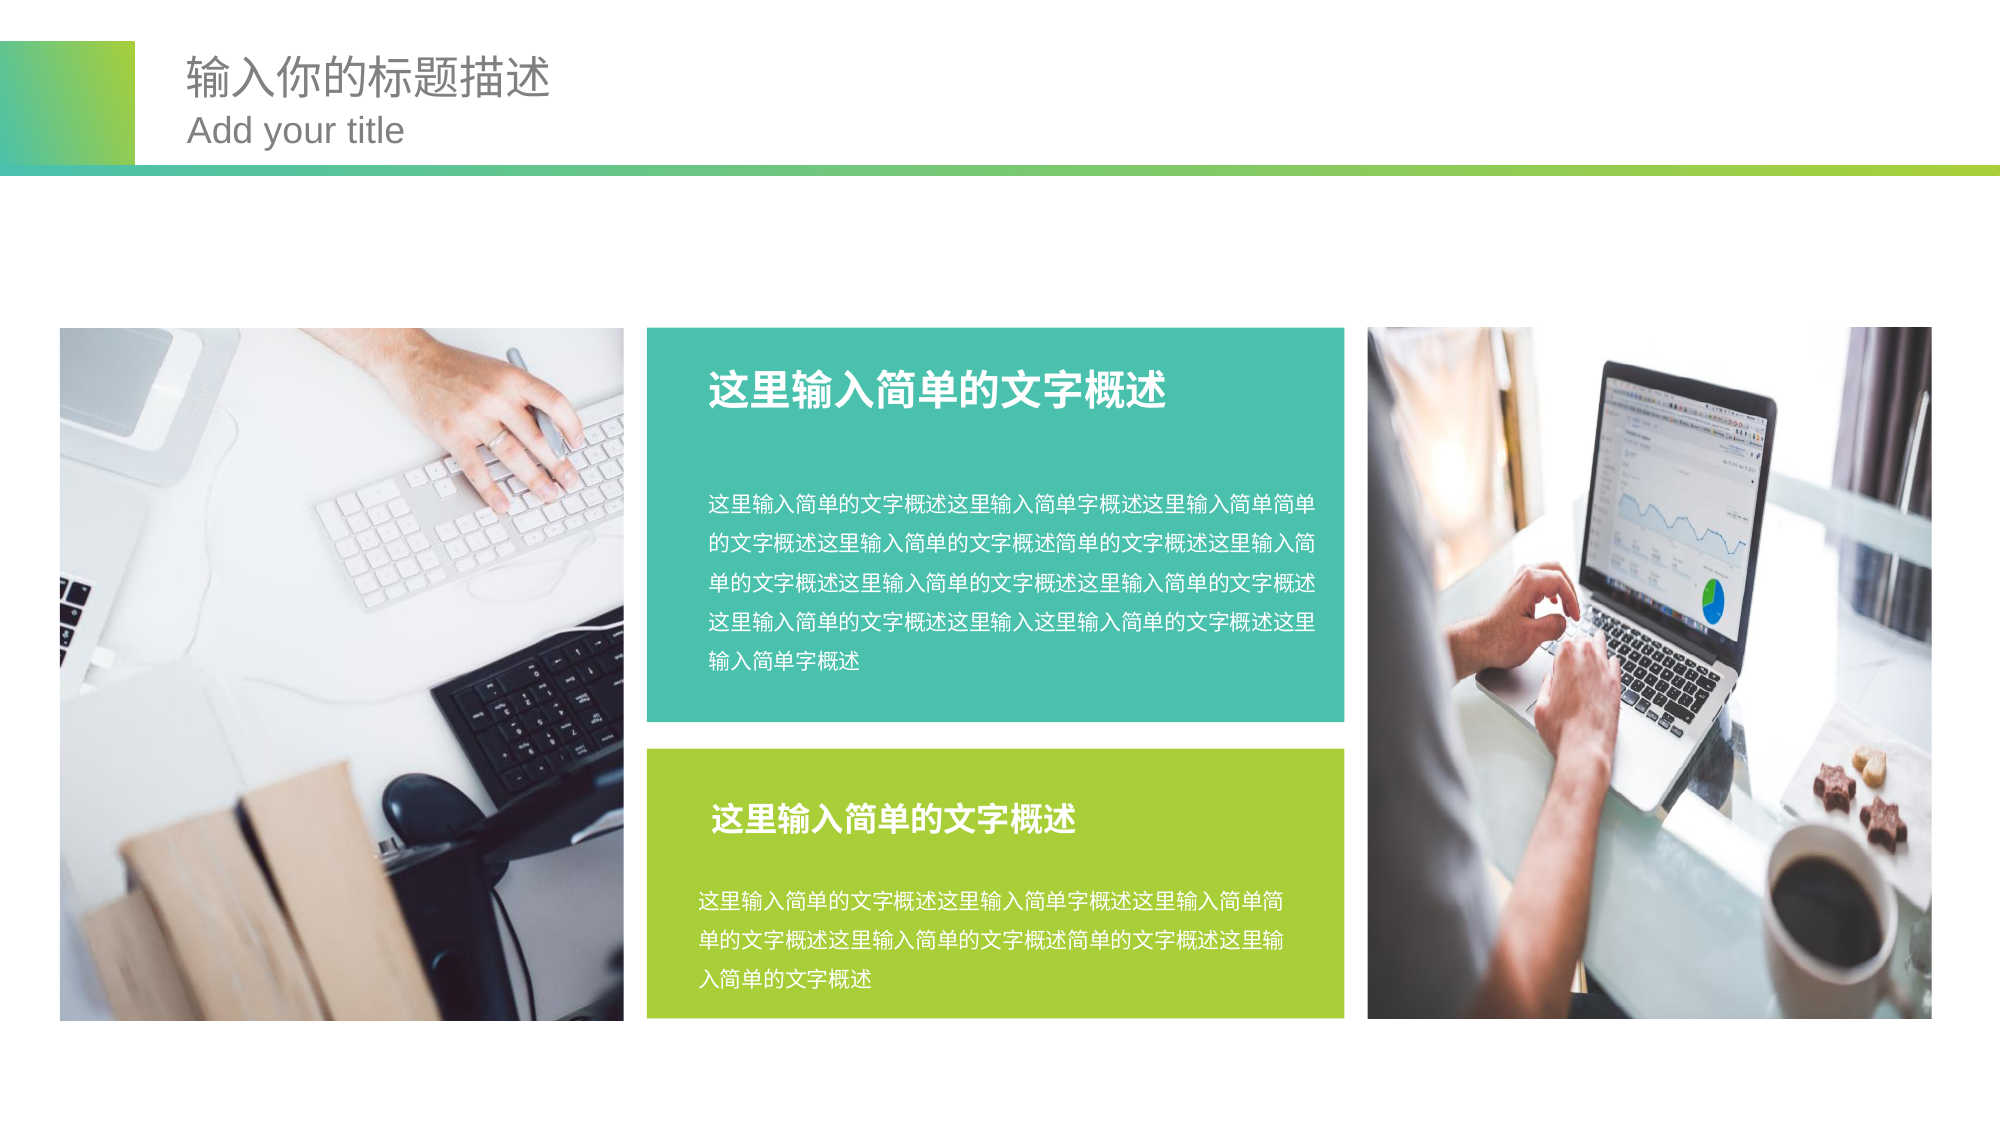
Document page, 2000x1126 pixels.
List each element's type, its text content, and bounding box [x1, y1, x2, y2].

text_box 这里输入简单的文字概述 [693, 356, 1210, 422]
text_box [0, 41, 2000, 177]
text_box [58, 327, 626, 1022]
text_box 这里输入简单的文字概述这里输入简单字概述这里输入简单简单的文字概述这里输入简单的文字概述简单的文字概述这里输入简单的文字概述 [683, 866, 1315, 1000]
text_box [646, 748, 1345, 1019]
text_box [1366, 325, 1934, 1020]
text_box 这里输入简单的文字概述 [696, 790, 1215, 845]
text_box [646, 327, 1345, 723]
text_box 这里输入简单的文字概述这里输入简单字概述这里输入简单简单的文字概述这里输入简单的文字概述简单的文字概述这里输入简单的文字概述这里输入简单的文字概述这里输入简单的文字概述这里输入简单的文字概述这里输入这里输入简单的文字概述这里输入简单字概述 [693, 470, 1335, 682]
